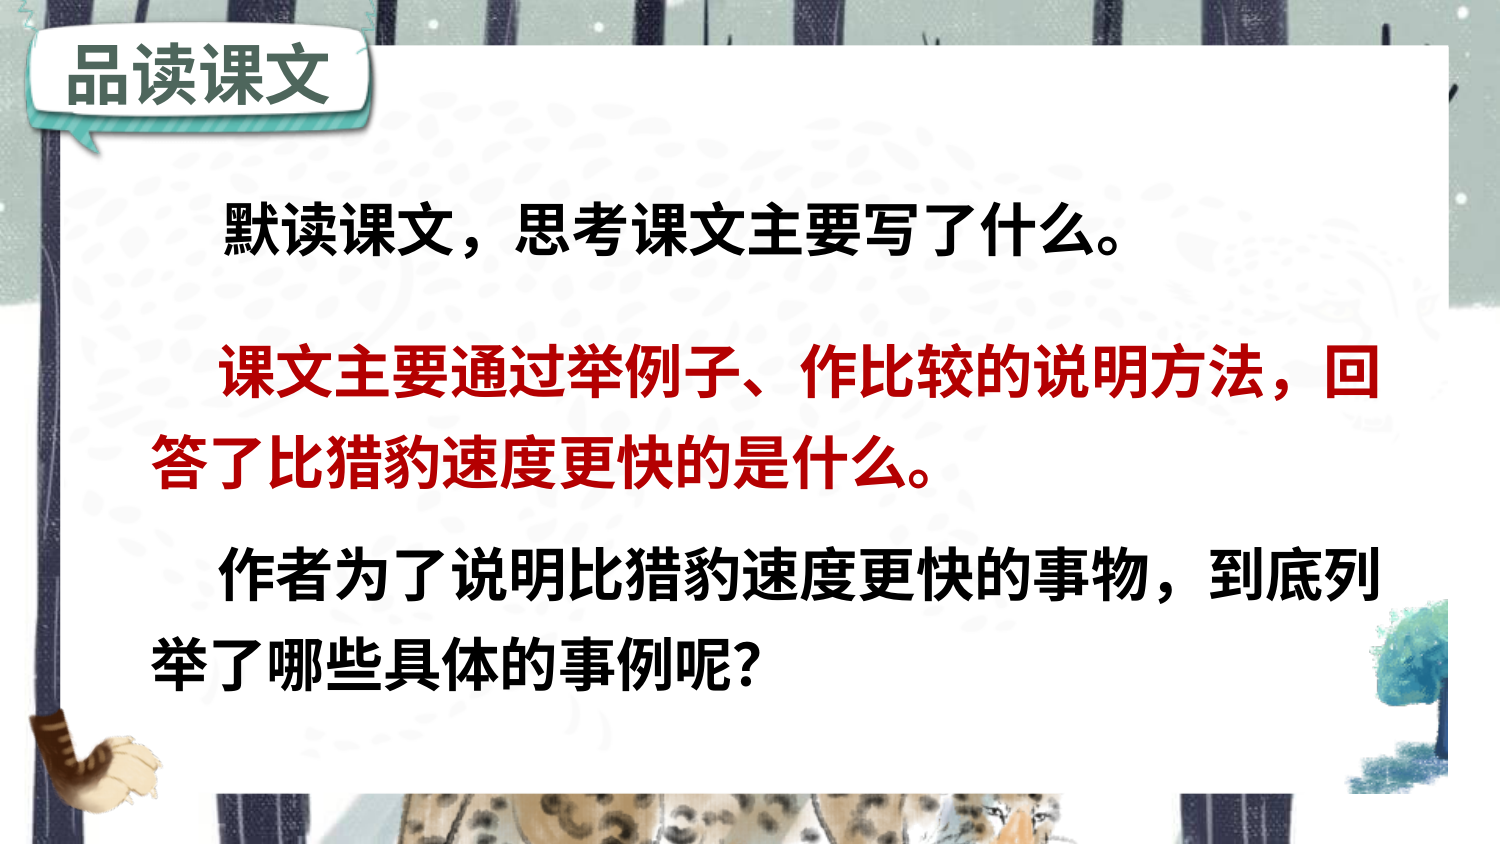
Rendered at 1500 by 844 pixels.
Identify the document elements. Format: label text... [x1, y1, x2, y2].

picture [0, 0, 1500, 844]
text_box 品读课文 [50, 9, 357, 120]
text_box 课文主要通过举例子、作比较的说明方法，回答了比猎豹速度更快的是什么。 [135, 306, 1400, 504]
text_box 默读课文，思考课文主要写了什么。 [140, 171, 1405, 271]
text_box 作者为了说明比猎豹速度更快的事物，到底列举了哪些具体的事例呢？ [135, 509, 1400, 706]
